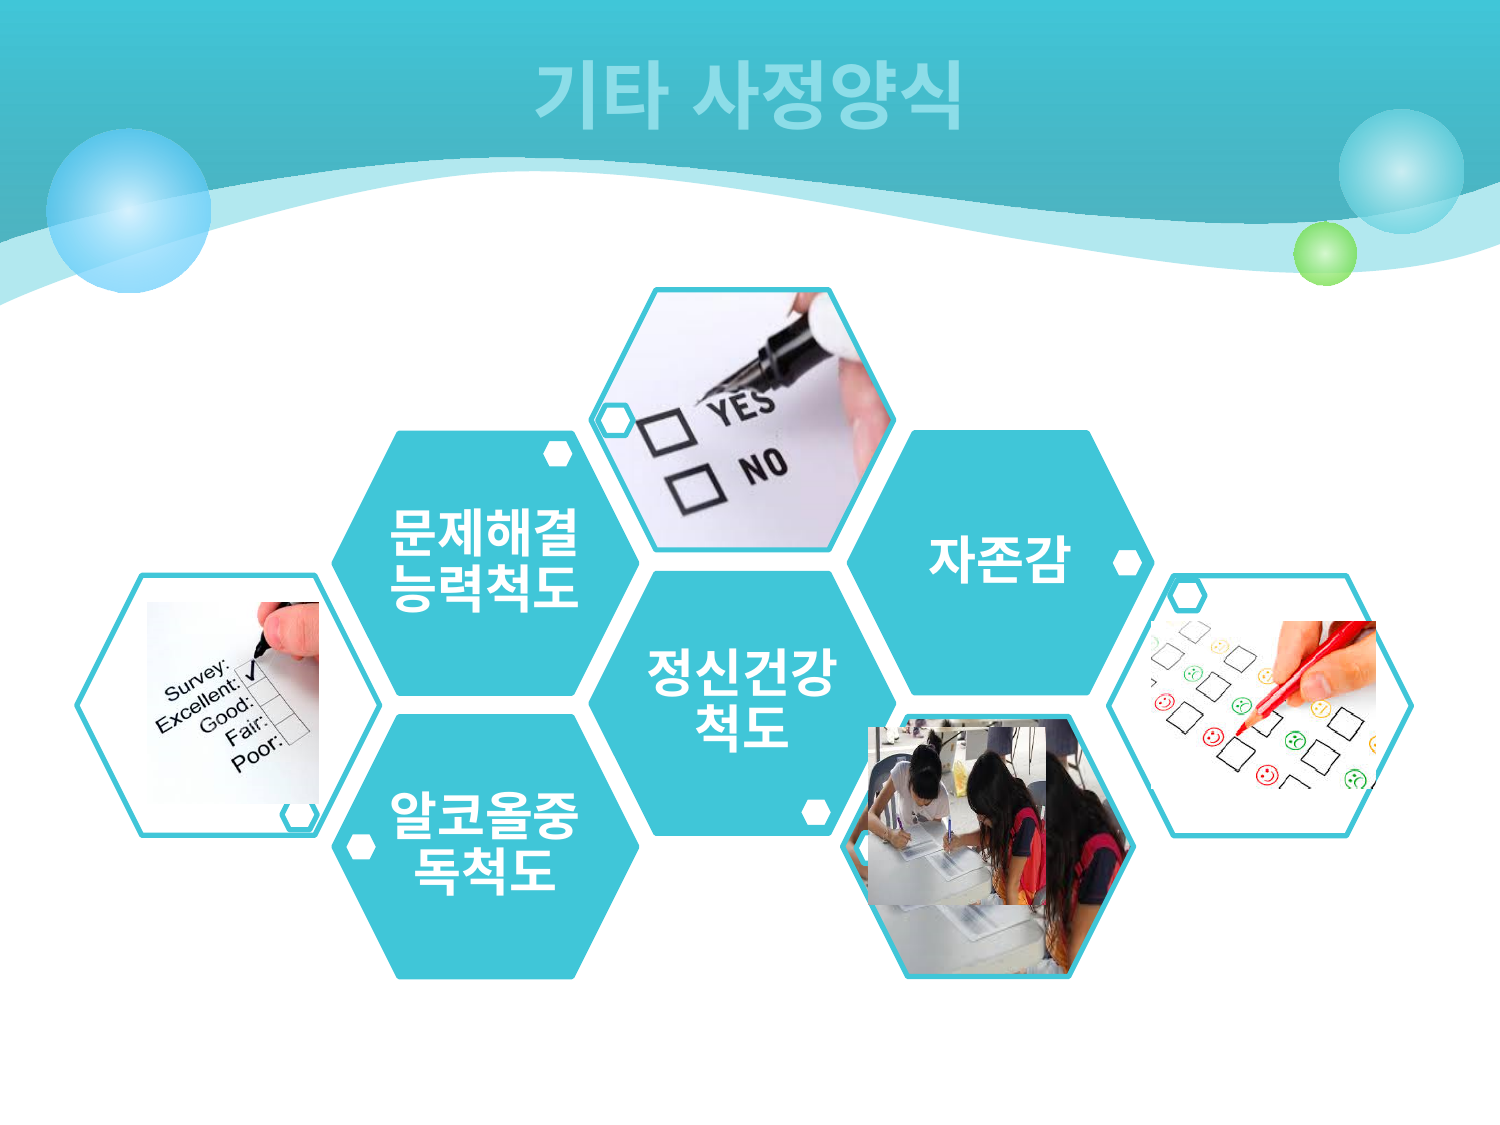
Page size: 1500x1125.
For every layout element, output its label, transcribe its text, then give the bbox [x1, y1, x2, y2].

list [76, 254, 1412, 1012]
picture [147, 602, 320, 804]
title 기타 사정양식 [75, 0, 1425, 188]
picture [1151, 621, 1377, 789]
picture [867, 727, 1046, 906]
